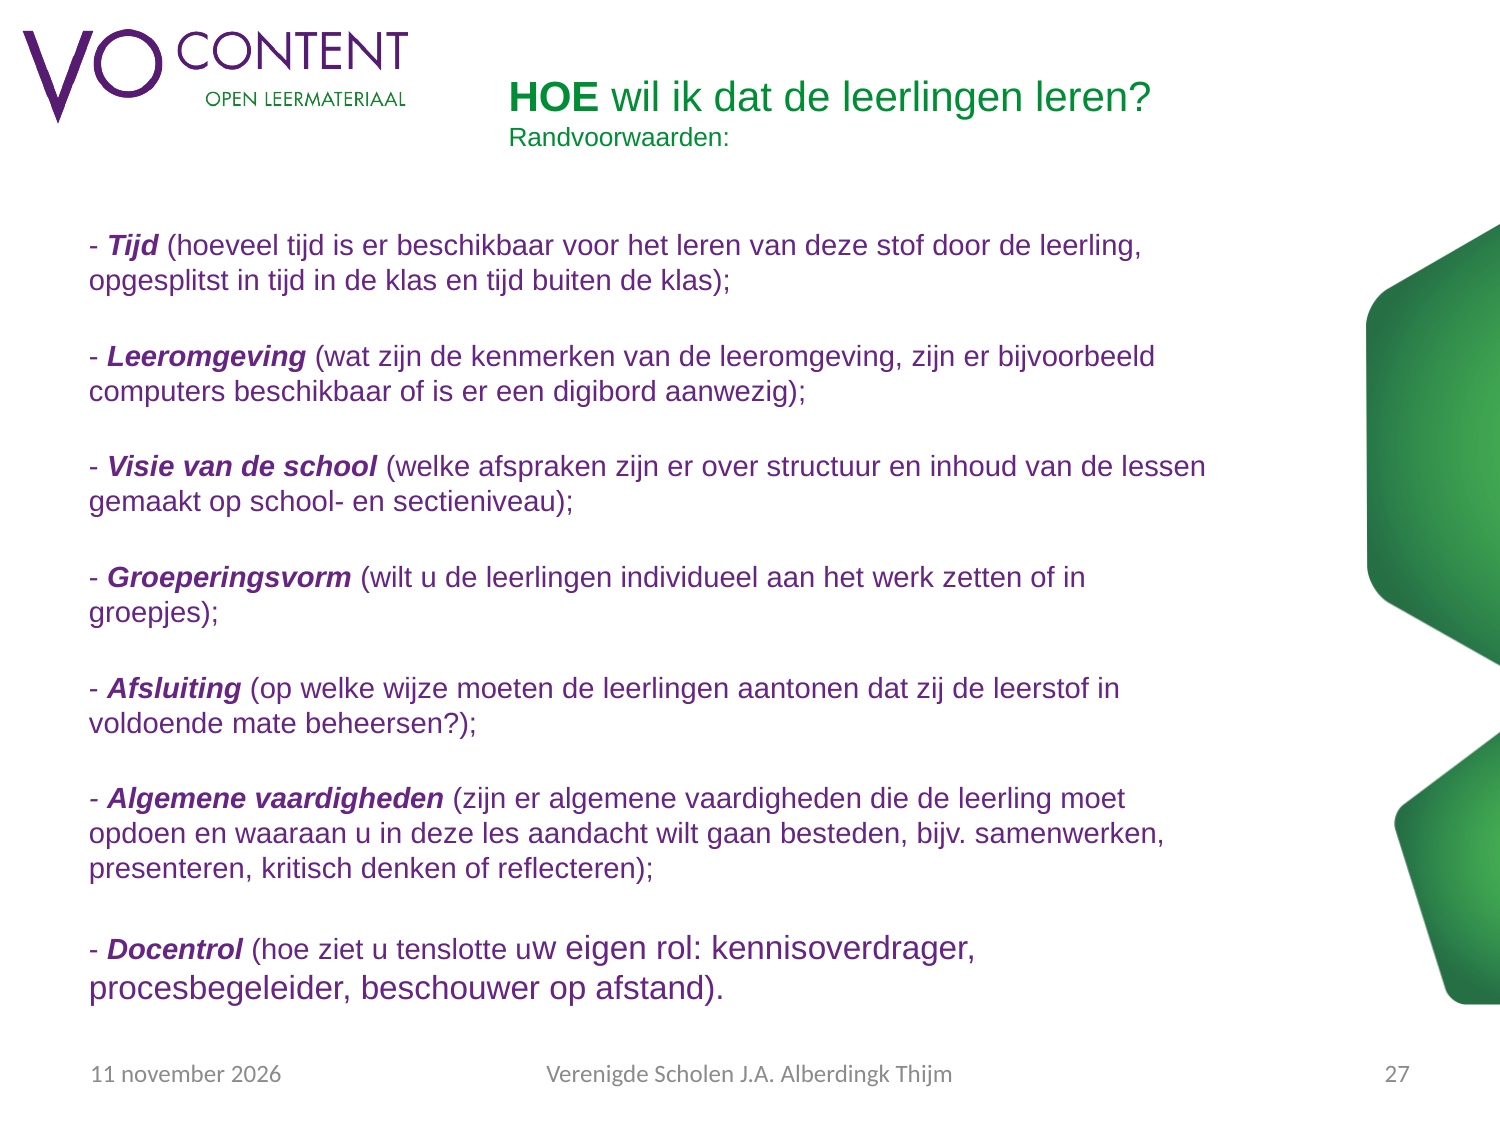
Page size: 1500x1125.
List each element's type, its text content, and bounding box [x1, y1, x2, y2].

list - Tijd (hoeveel tijd is er beschikbaar voor het leren van deze stof door de leerling, opgesplitst in tijd in de klas en tijd buiten de klas); - Leeromgeving (wat zijn de kenmerken van de leeromgeving, zijn er bijvoorbeeld computers beschikbaar of is er een digibord aanwezig); - Visie van de school (welke afspraken zijn er over structuur en inhoud van de lessen gemaakt op school- en sectieniveau); - Groeperingsvorm (wilt u de leerlingen individueel aan het werk zetten of in groepjes); - Afsluiting (op welke wijze moeten de leerlingen aantonen dat zij de leerstof in voldoende mate beheersen?); - Algemene vaardigheden (zijn er algemene vaardigheden die de leerling moet opdoen en waaraan u in deze les aandacht wilt gaan besteden, bijv. samenwerken, presenteren, kritisch denken of reflecteren); - Docentrol (hoe ziet u tenslotte uw eigen rol: kennisoverdrager, procesbegeleider, beschouwer op afstand). [74, 218, 1239, 1005]
picture [22, 29, 408, 124]
picture [1366, 222, 1500, 1005]
title HOE wil ik dat de leerlingen leren? Randvoorwaarden: [493, 61, 1482, 161]
footer Verenigde Scholen J.A. Alberdingk Thijm [512, 1042, 988, 1103]
slide_number 27 [1074, 1042, 1425, 1103]
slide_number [75, 1042, 425, 1103]
